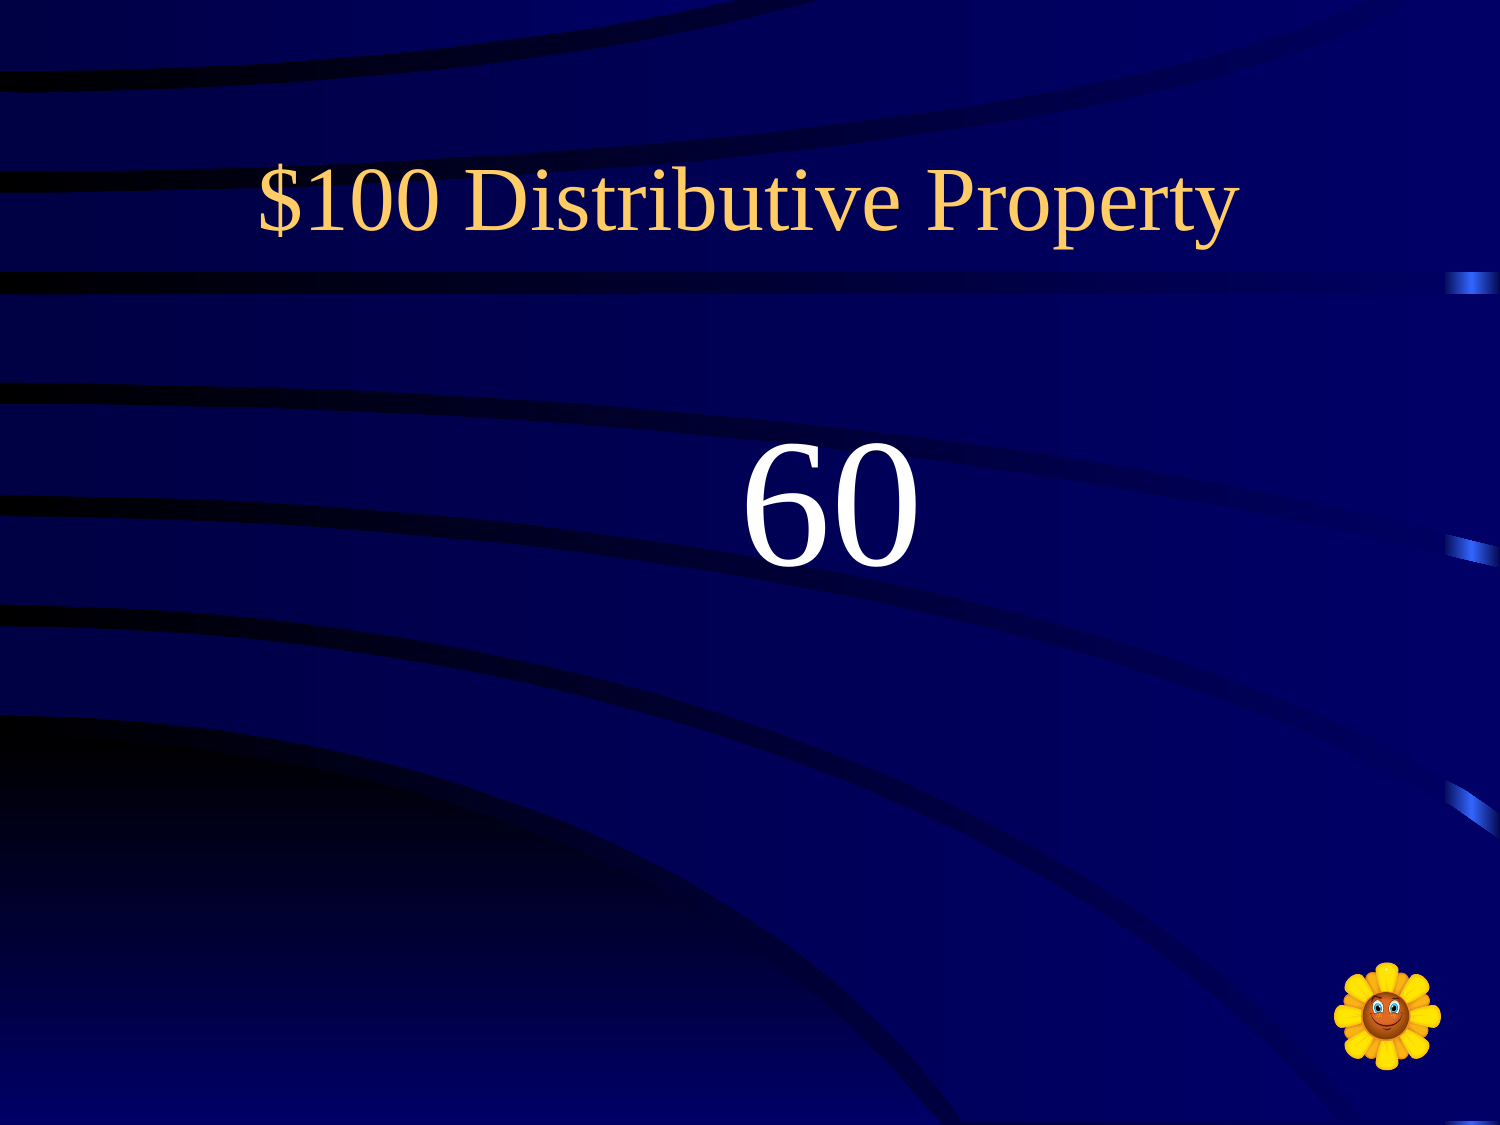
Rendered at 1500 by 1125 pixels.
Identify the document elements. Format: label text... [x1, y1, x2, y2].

picture [1333, 962, 1442, 1071]
text_box 60 [274, 374, 1388, 810]
title $100 Distributive Property [112, 99, 1388, 288]
